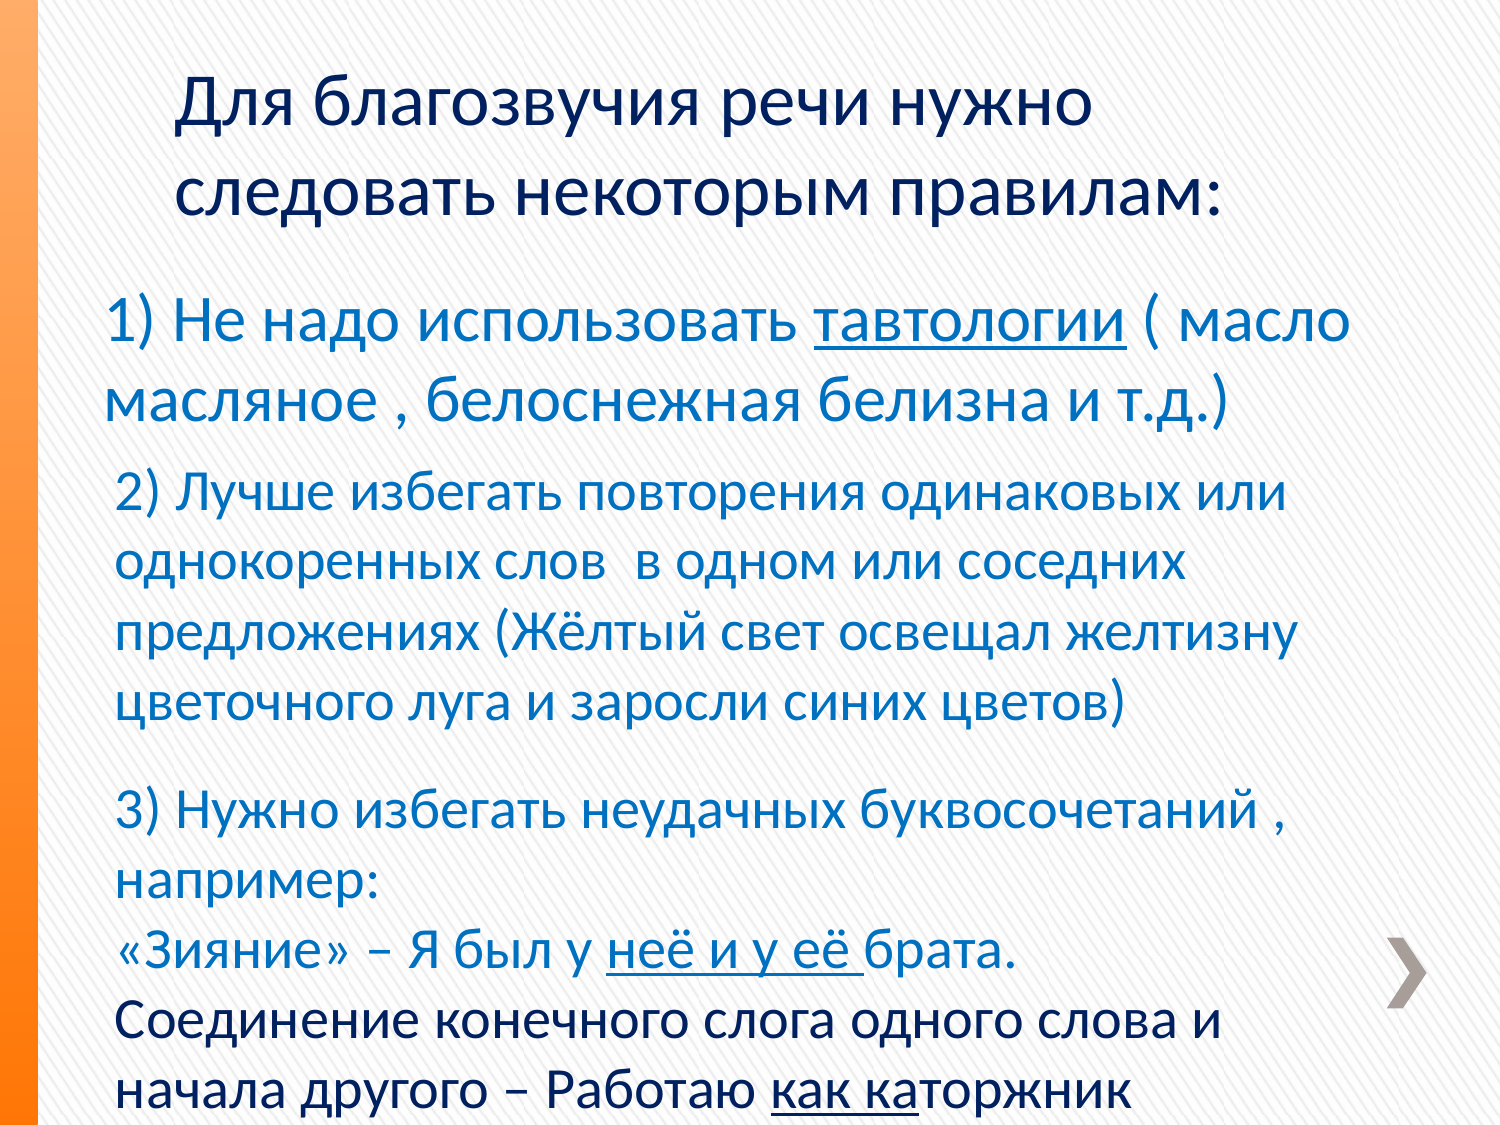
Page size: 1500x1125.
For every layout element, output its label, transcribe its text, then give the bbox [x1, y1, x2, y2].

text_box 3) Нужно избегать неудачных буквосочетаний , например: «Зияние» – Я был у неё и у её брата. Соединение конечного слога одного слова и начала другого – Работаю как каторжник [100, 763, 1341, 1125]
text_box Для благозвучия речи нужно следовать некоторым правилам: [159, 42, 1258, 238]
text_box 2) Лучше избегать повторения одинаковых или однокоренных слов в одном или соседних предложениях (Жёлтый свет освещал желтизну цветочного луга и заросли синих цветов) [100, 444, 1376, 739]
text_box 1) Не надо использовать тавтологии ( масло масляное , белоснежная белизна и т.д.) [88, 267, 1412, 442]
